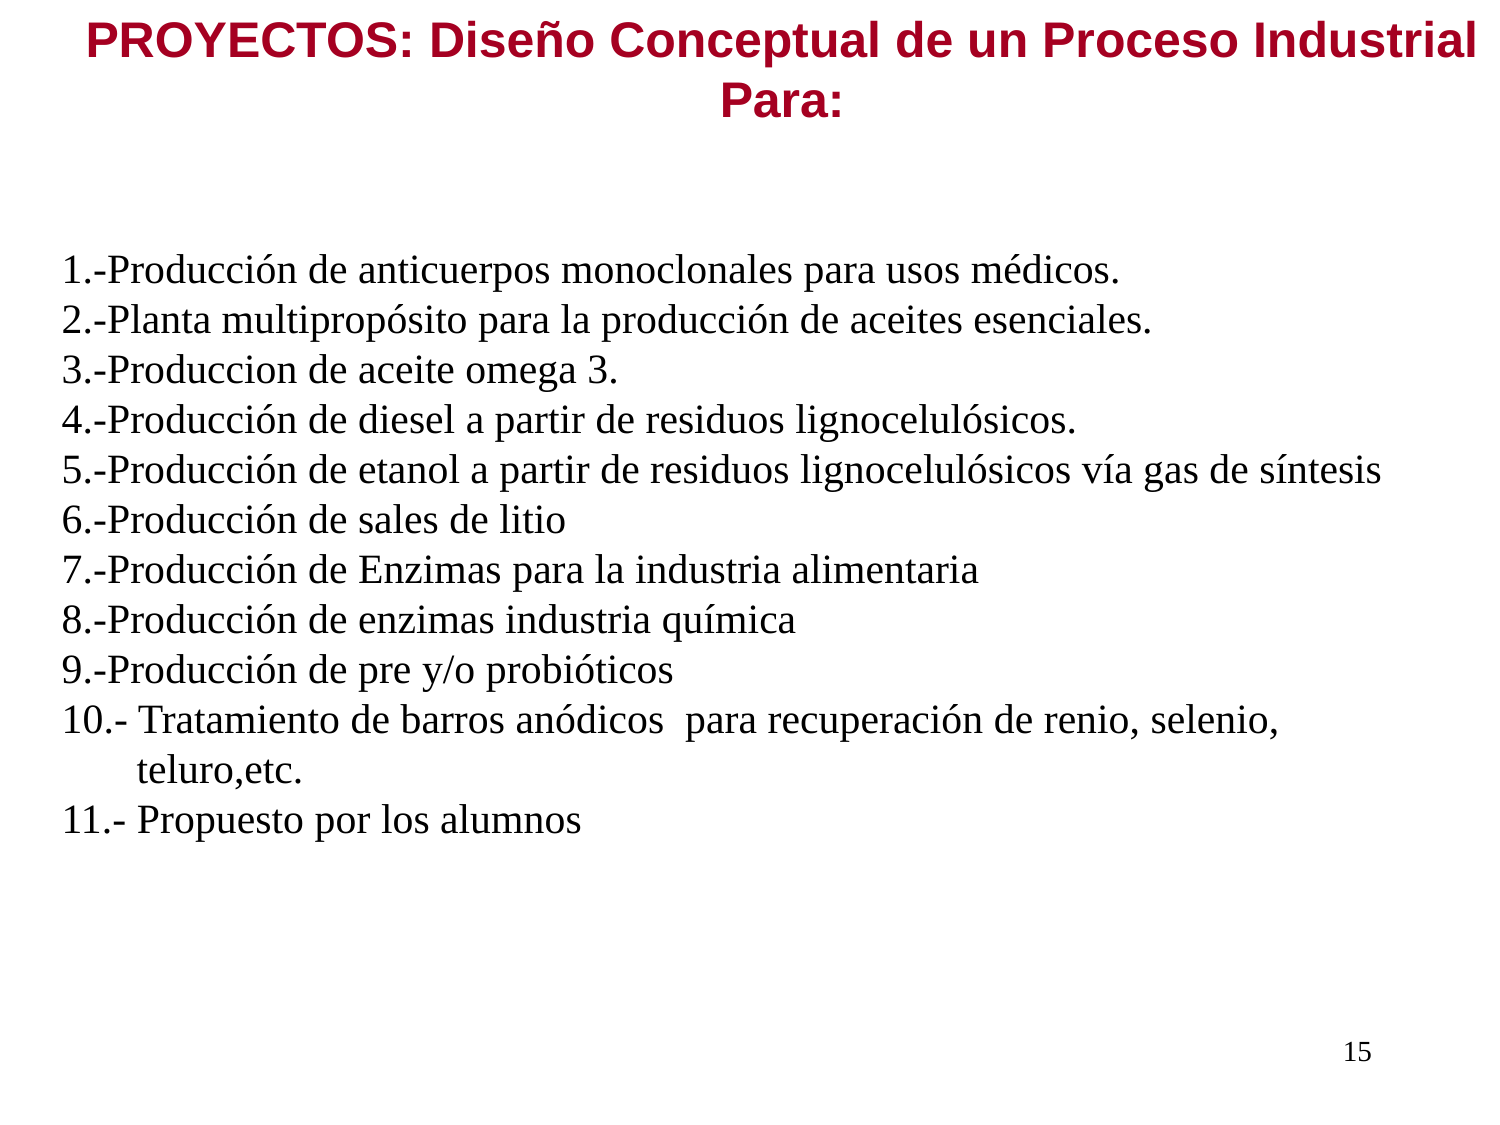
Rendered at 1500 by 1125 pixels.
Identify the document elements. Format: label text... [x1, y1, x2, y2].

text_box PROYECTOS: Diseño Conceptual de un Proceso Industrial Para: [64, 0, 1500, 135]
text_box 1.-Producción de anticuerpos monoclonales para usos médicos. 2.-Planta multipropósito para la producción de aceites esenciales. 3.-Produccion de aceite omega 3. 4.-Producción de diesel a partir de residuos lignocelulósicos. 5.-Producción de etanol a partir de residuos lignocelulósicos vía gas de síntesis 6.-Producción de sales de litio 7.-Producción de Enzimas para la industria alimentaria 8.-Producción de enzimas industria química 9.-Producción de pre y/o probióticos 10.- Tratamiento de barros anódicos para recuperación de renio, selenio, teluro,etc. 11.- Propuesto por los alumnos [46, 234, 1442, 910]
slide_number 15 [1074, 1024, 1388, 1101]
